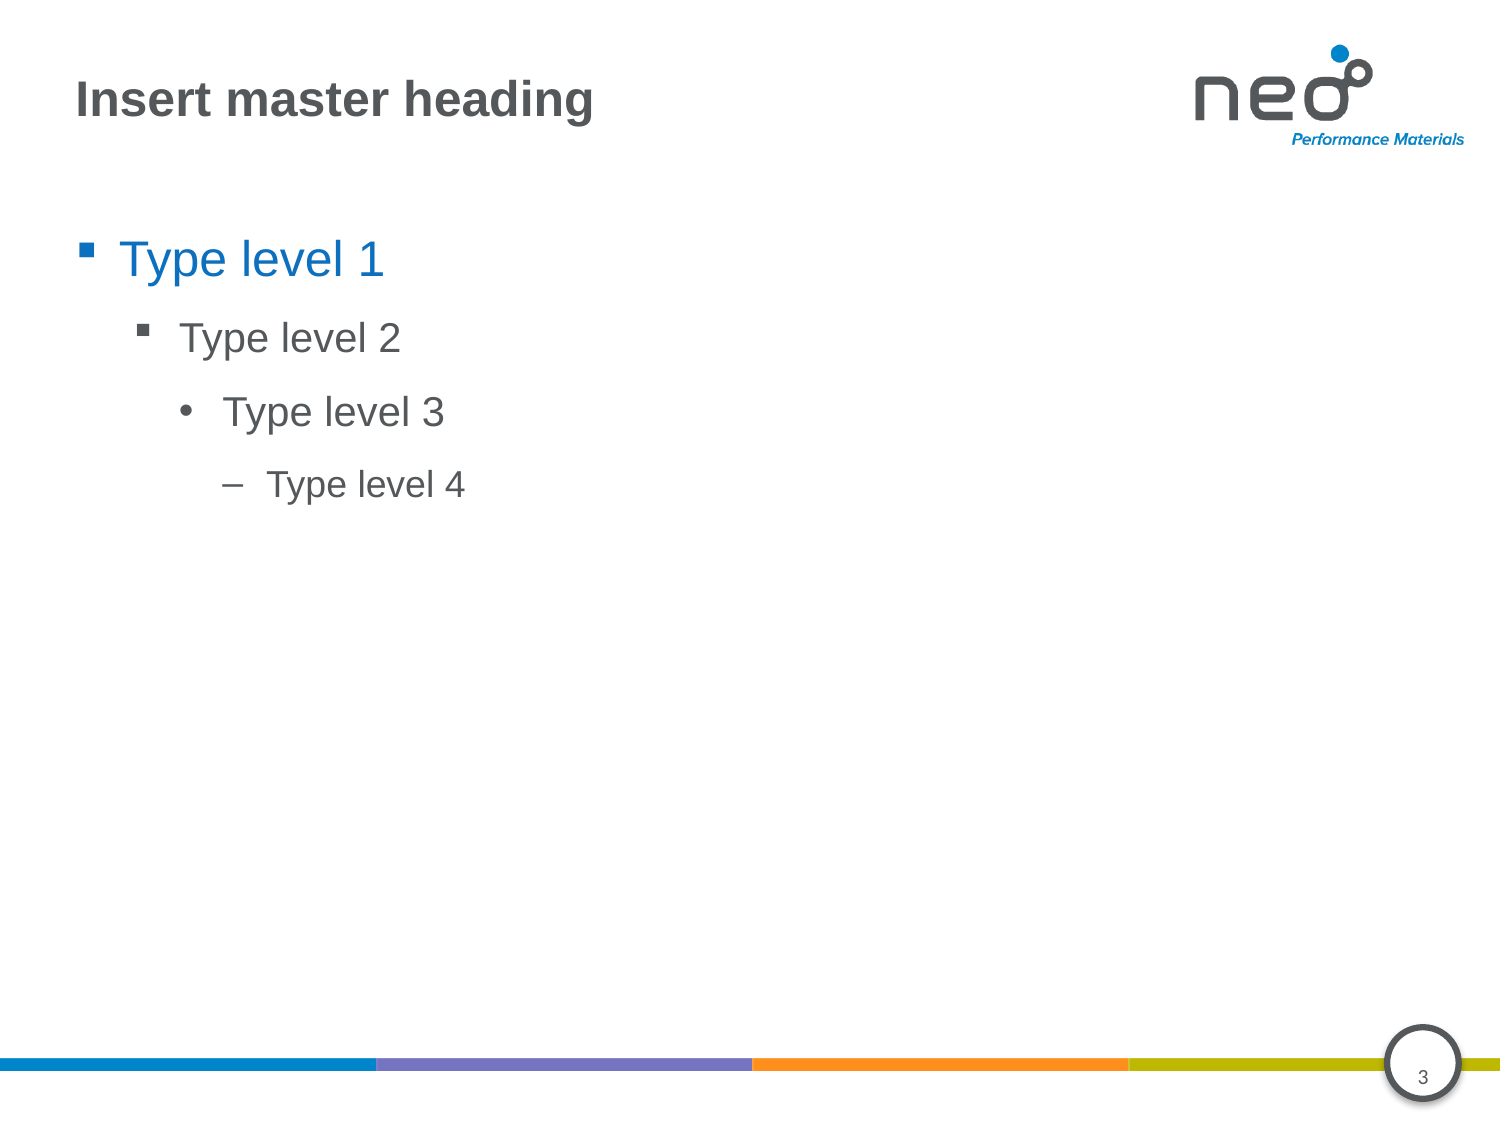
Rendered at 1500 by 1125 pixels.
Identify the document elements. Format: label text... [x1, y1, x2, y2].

list Type level 1 Type level 2 Type level 3 Type level 4 [60, 218, 1436, 995]
picture [1168, 2, 1486, 187]
title Insert master heading [60, 12, 1240, 181]
picture [1462, 1058, 1500, 1071]
picture [377, 1058, 1384, 1071]
